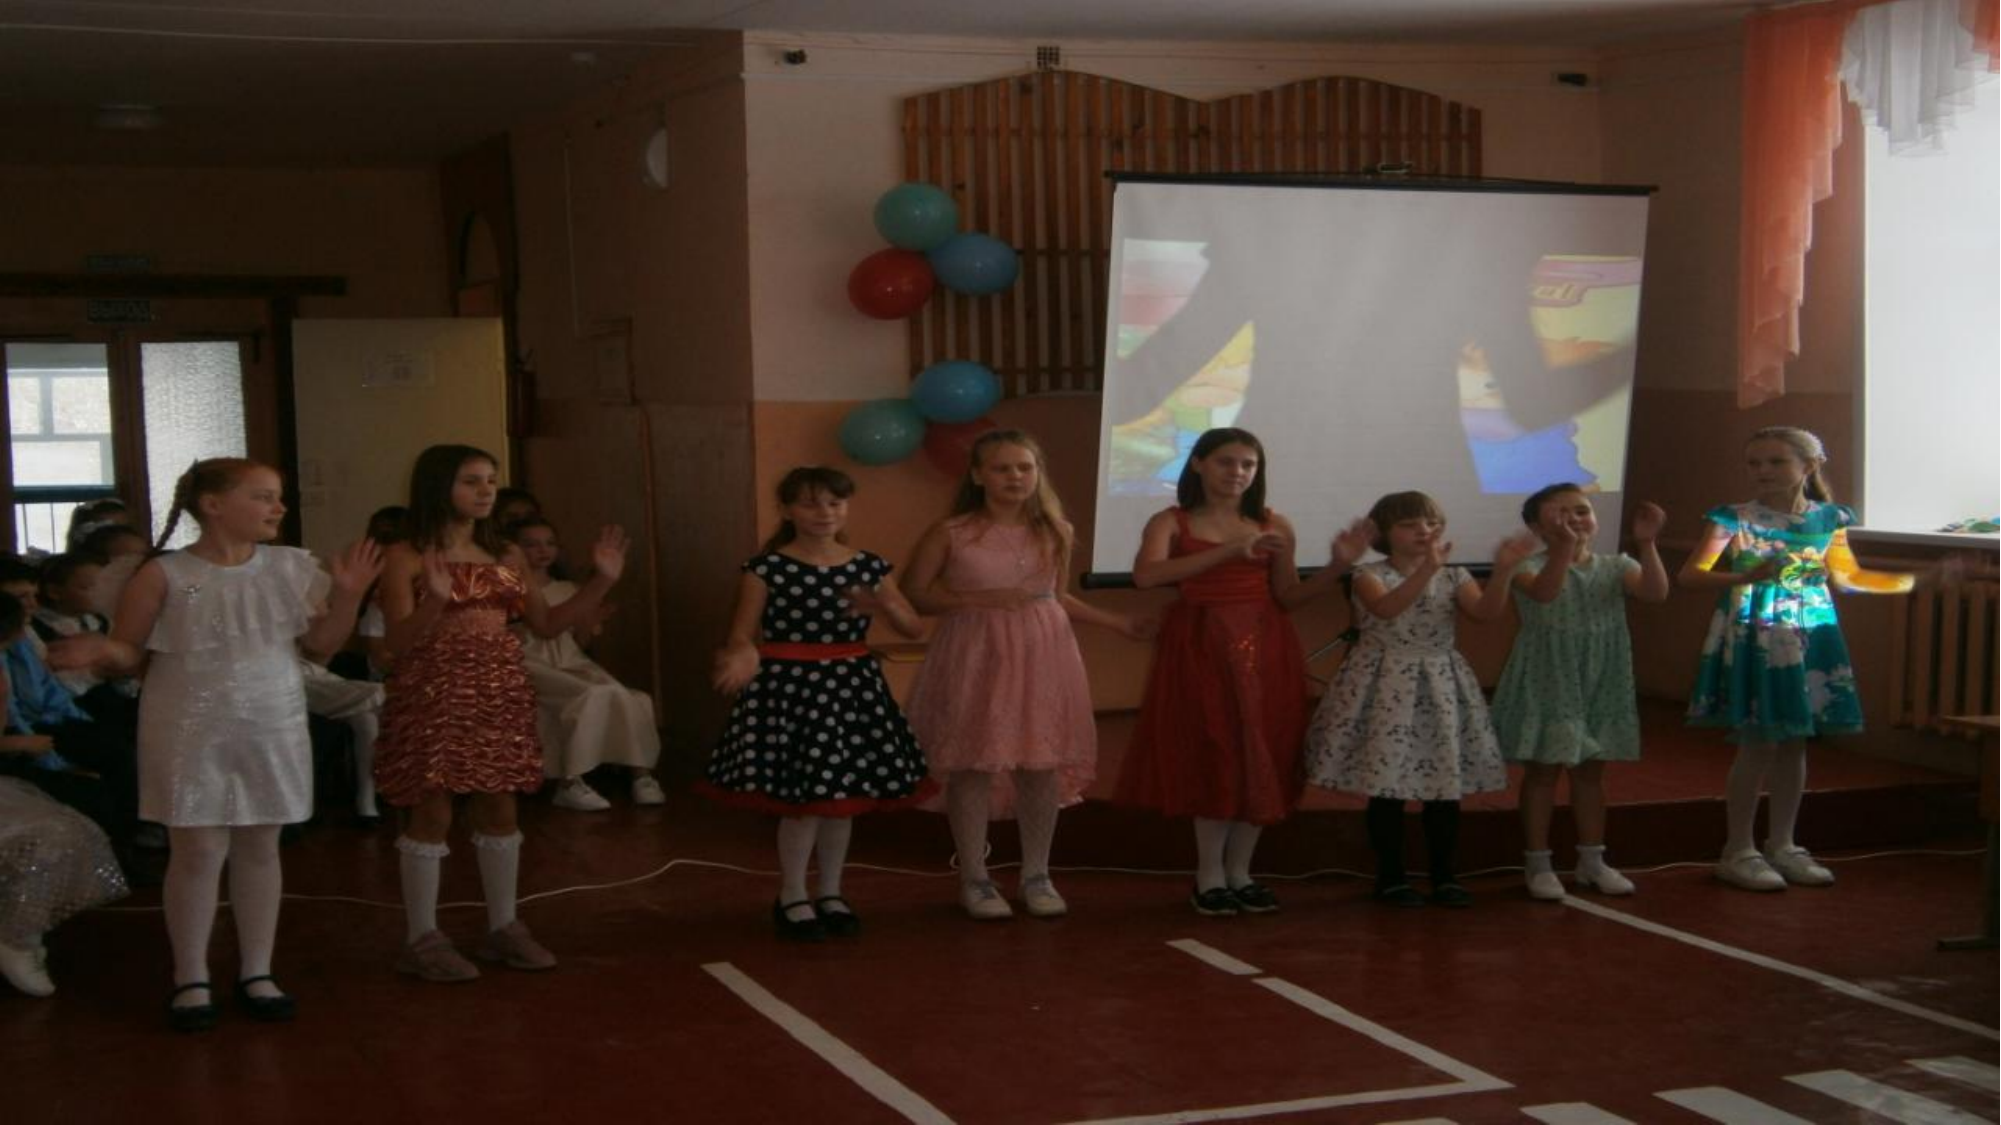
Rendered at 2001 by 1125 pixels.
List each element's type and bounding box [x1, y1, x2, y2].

list [0, 0, 2000, 1125]
